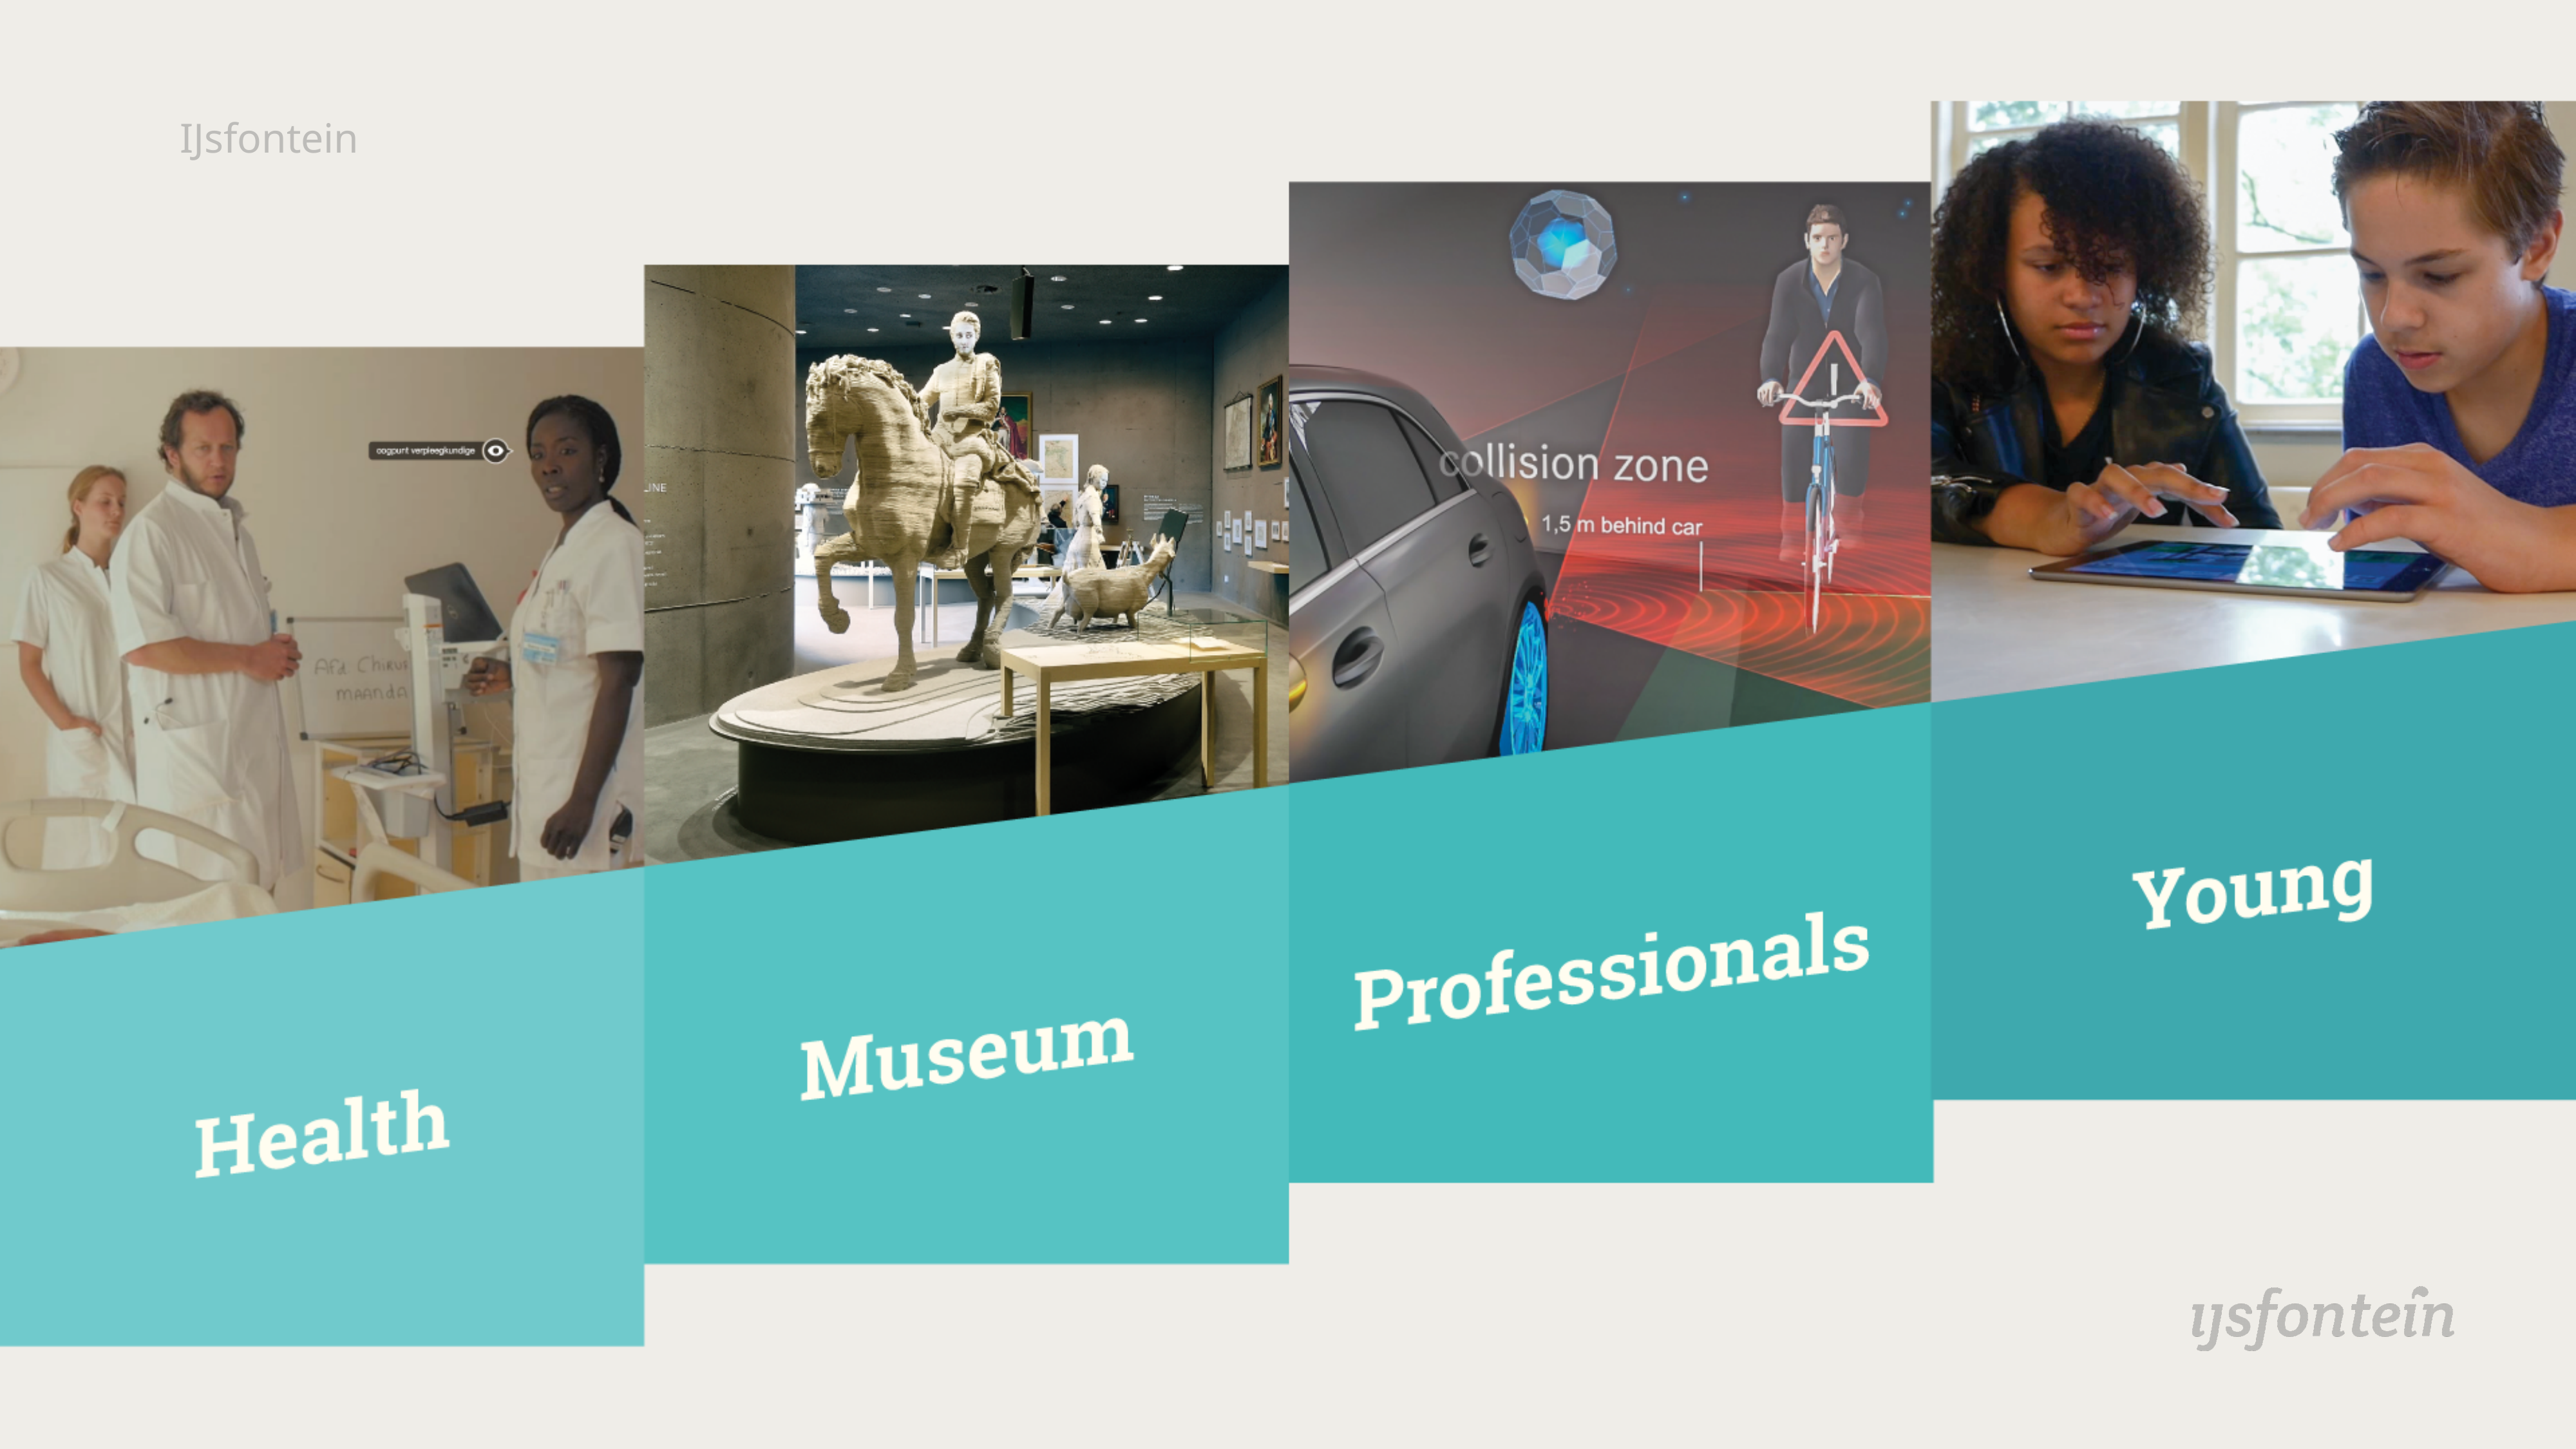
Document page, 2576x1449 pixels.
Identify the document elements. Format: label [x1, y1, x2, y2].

picture [2192, 1286, 2454, 1352]
text_box [0, 0, 2576, 1449]
